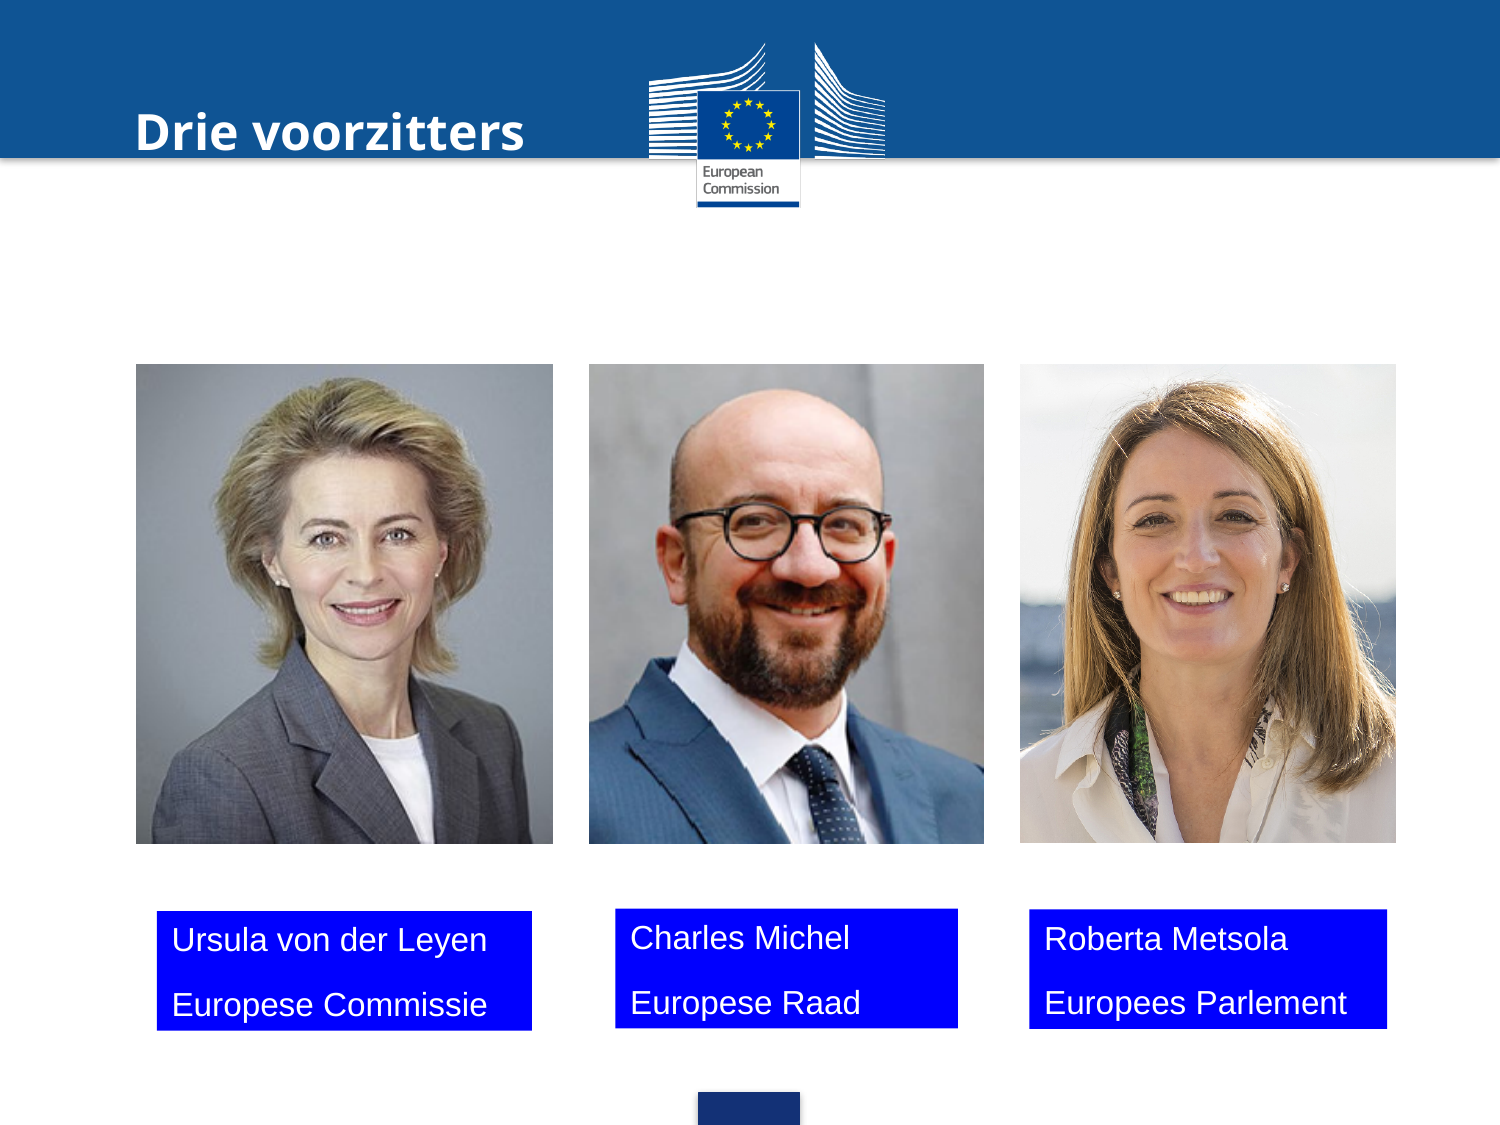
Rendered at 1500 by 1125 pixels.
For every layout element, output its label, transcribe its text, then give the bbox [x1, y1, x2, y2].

picture [649, 42, 885, 84]
text_box Ursula von der Leyen Europese Commissie [156, 911, 532, 1031]
text_box Charles Michel Europese Raad [615, 908, 958, 1029]
picture [649, 176, 885, 208]
picture [1020, 363, 1396, 843]
picture [589, 363, 984, 845]
picture [136, 363, 553, 845]
title Drie voorzitters [60, 84, 1284, 176]
text_box Roberta Metsola Europees Parlement [1029, 909, 1388, 1029]
